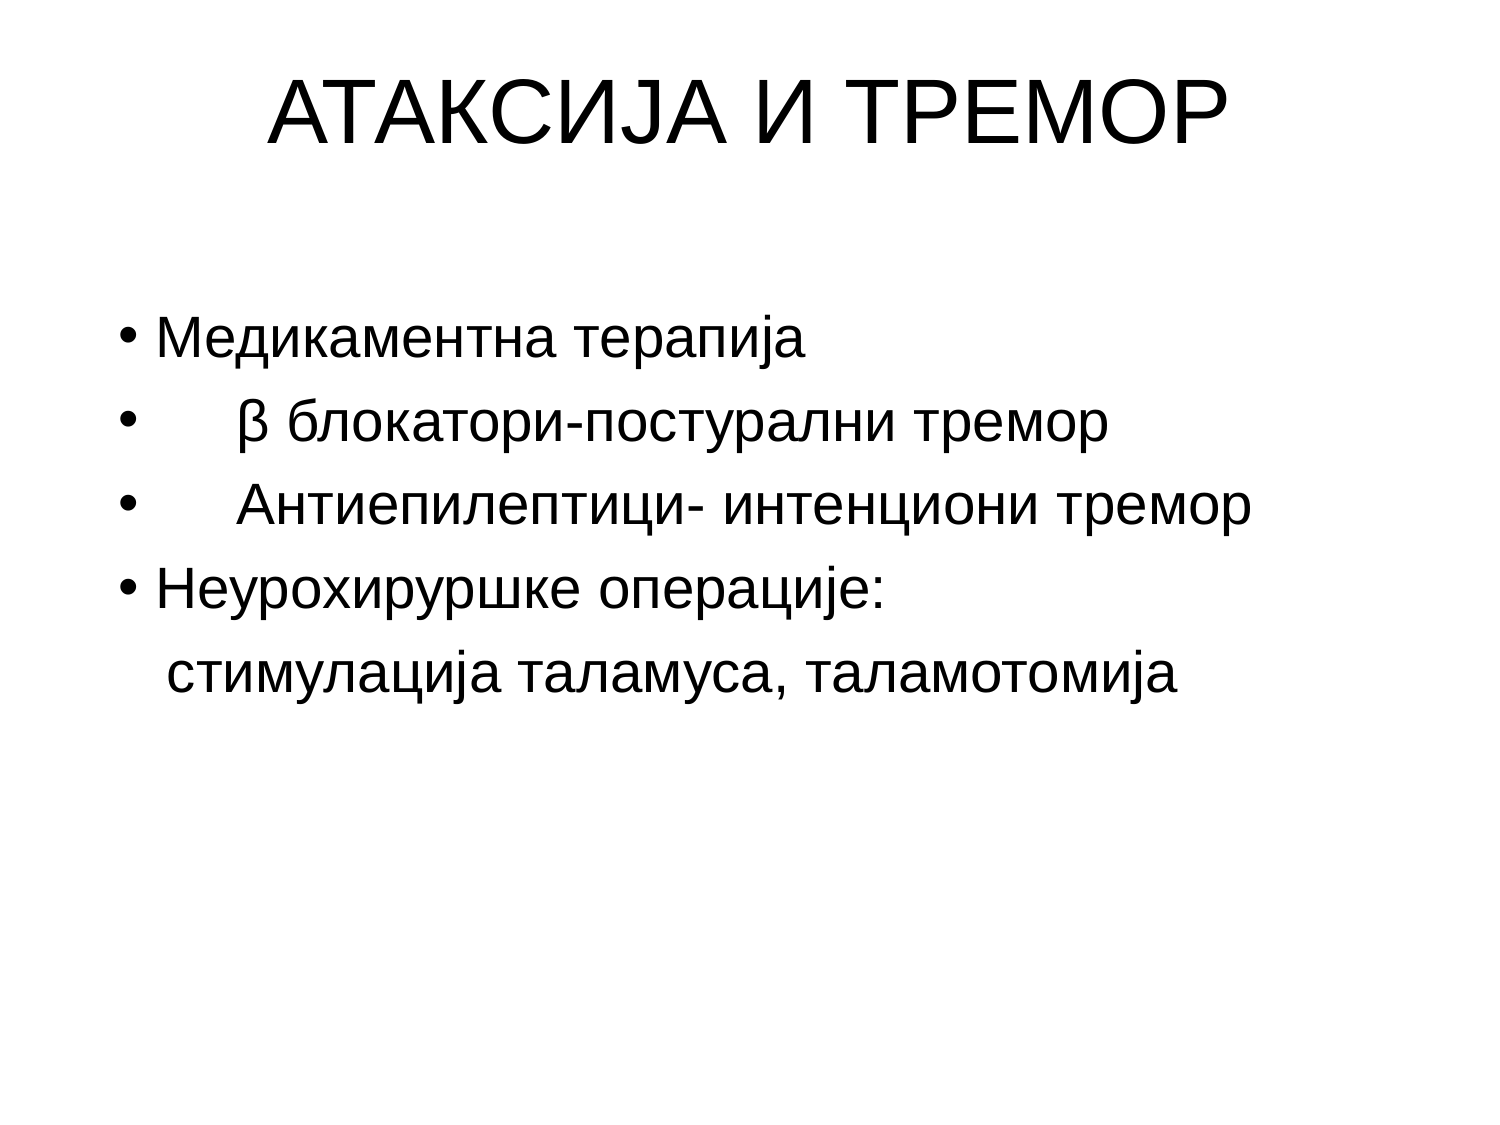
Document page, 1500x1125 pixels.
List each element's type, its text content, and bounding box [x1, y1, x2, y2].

title АТАКСИЈА И ТРЕМОР [103, 59, 1397, 278]
list Медикаментна терапија β блокатори-постурални тремор Антиепилептици- интенциони тремор Неурохируршке операције: стимулација таламуса, таламотомија [103, 299, 1397, 1014]
